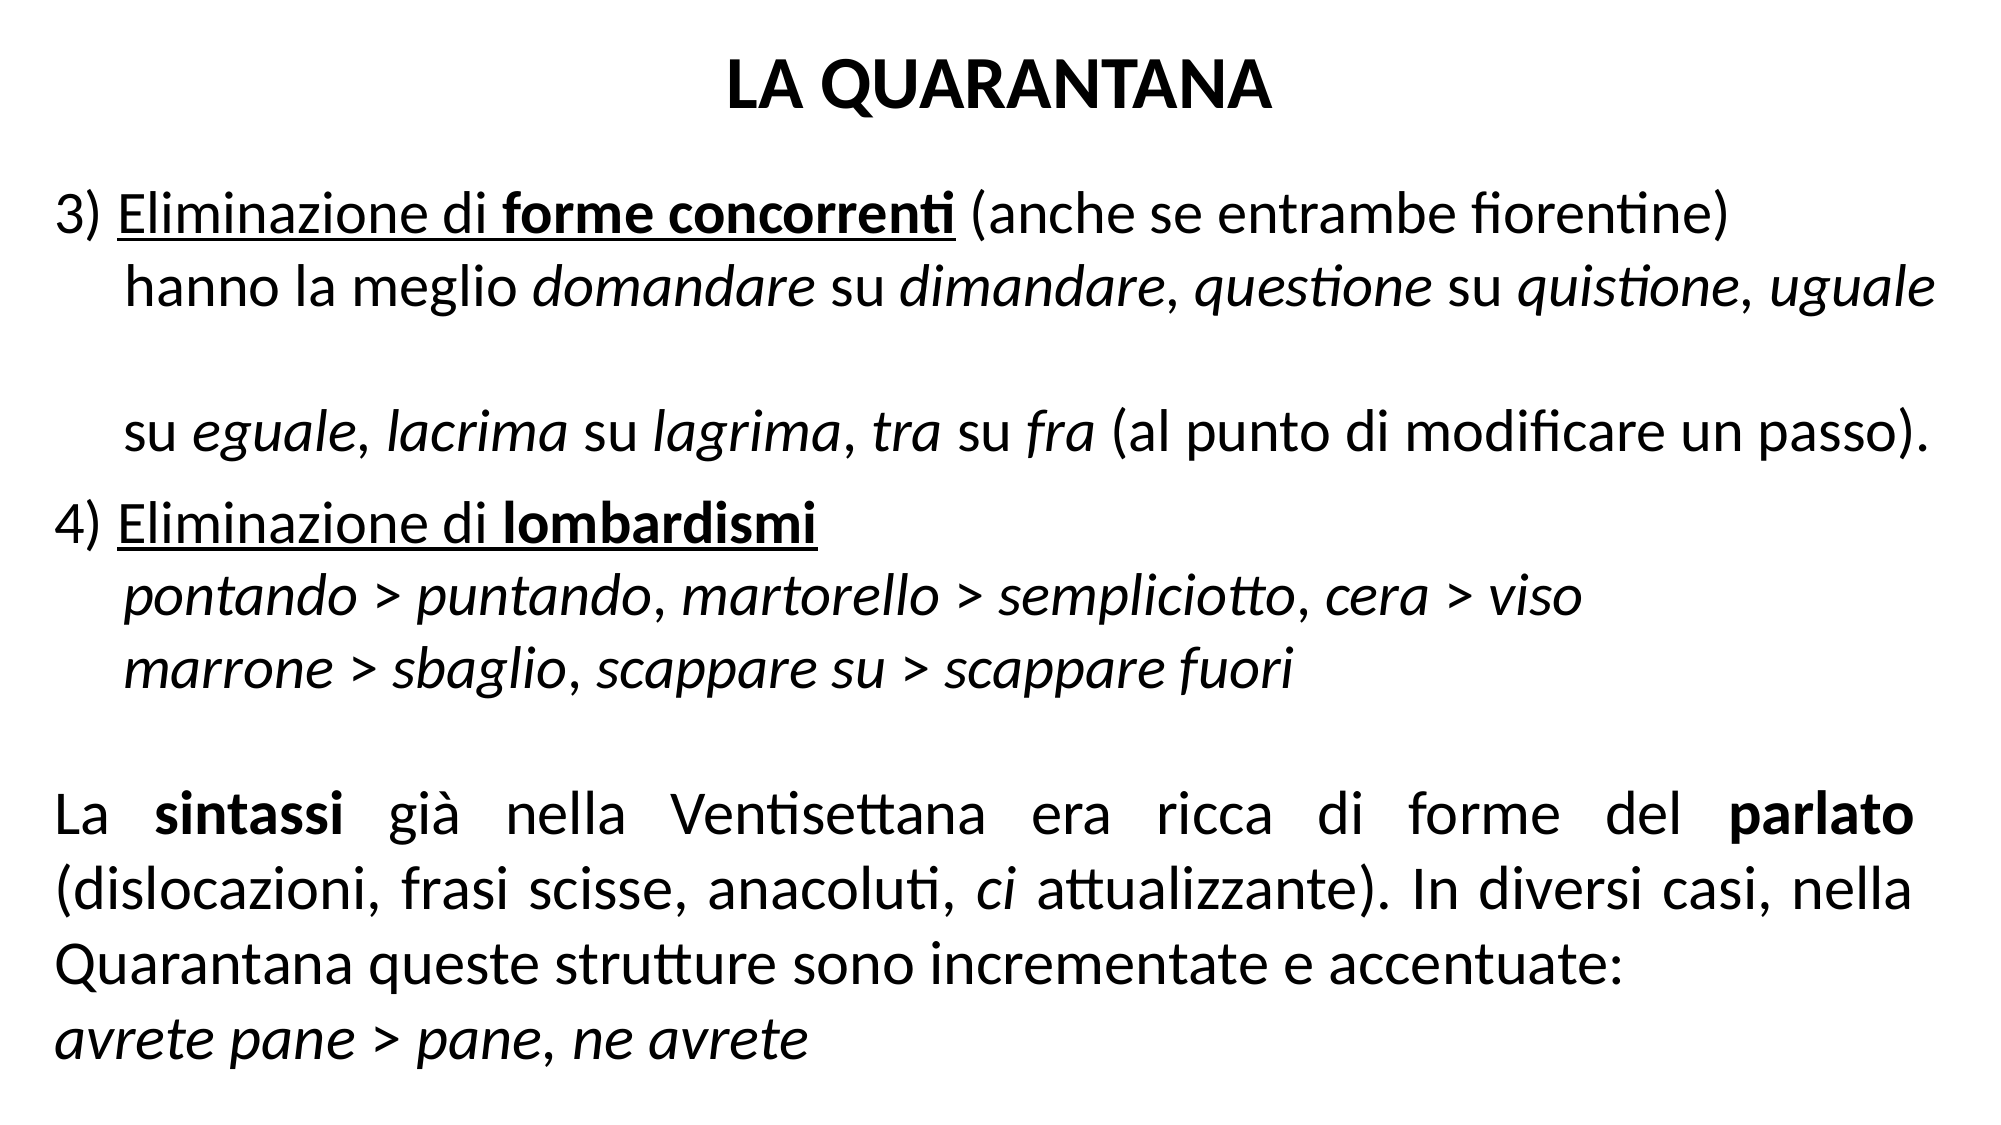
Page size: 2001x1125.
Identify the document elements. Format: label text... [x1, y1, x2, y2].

text_box 4) Eliminazione di lombardismi pontando > puntando, martorello > sempliciotto, cera > viso marrone > sbaglio, scappare su > scappare fuori [39, 475, 2000, 708]
text_box LA QUARANTANA [91, 26, 1909, 132]
text_box 3) Eliminazione di forme concorrenti (anche se entrambe fiorentine) hanno la meglio domandare su dimandare, questione su quistione, uguale su eguale, lacrima su lagrima, tra su fra (al punto di modificare un passo). [39, 165, 1952, 471]
text_box La sintassi già nella Ventisettana era ricca di forme del parlato (dislocazioni, frasi scisse, anacoluti, ci attualizzante). In diversi casi, nella Quarantana queste strutture sono incrementate e accentuate: avrete pane > pane, ne avrete [39, 764, 1930, 1079]
